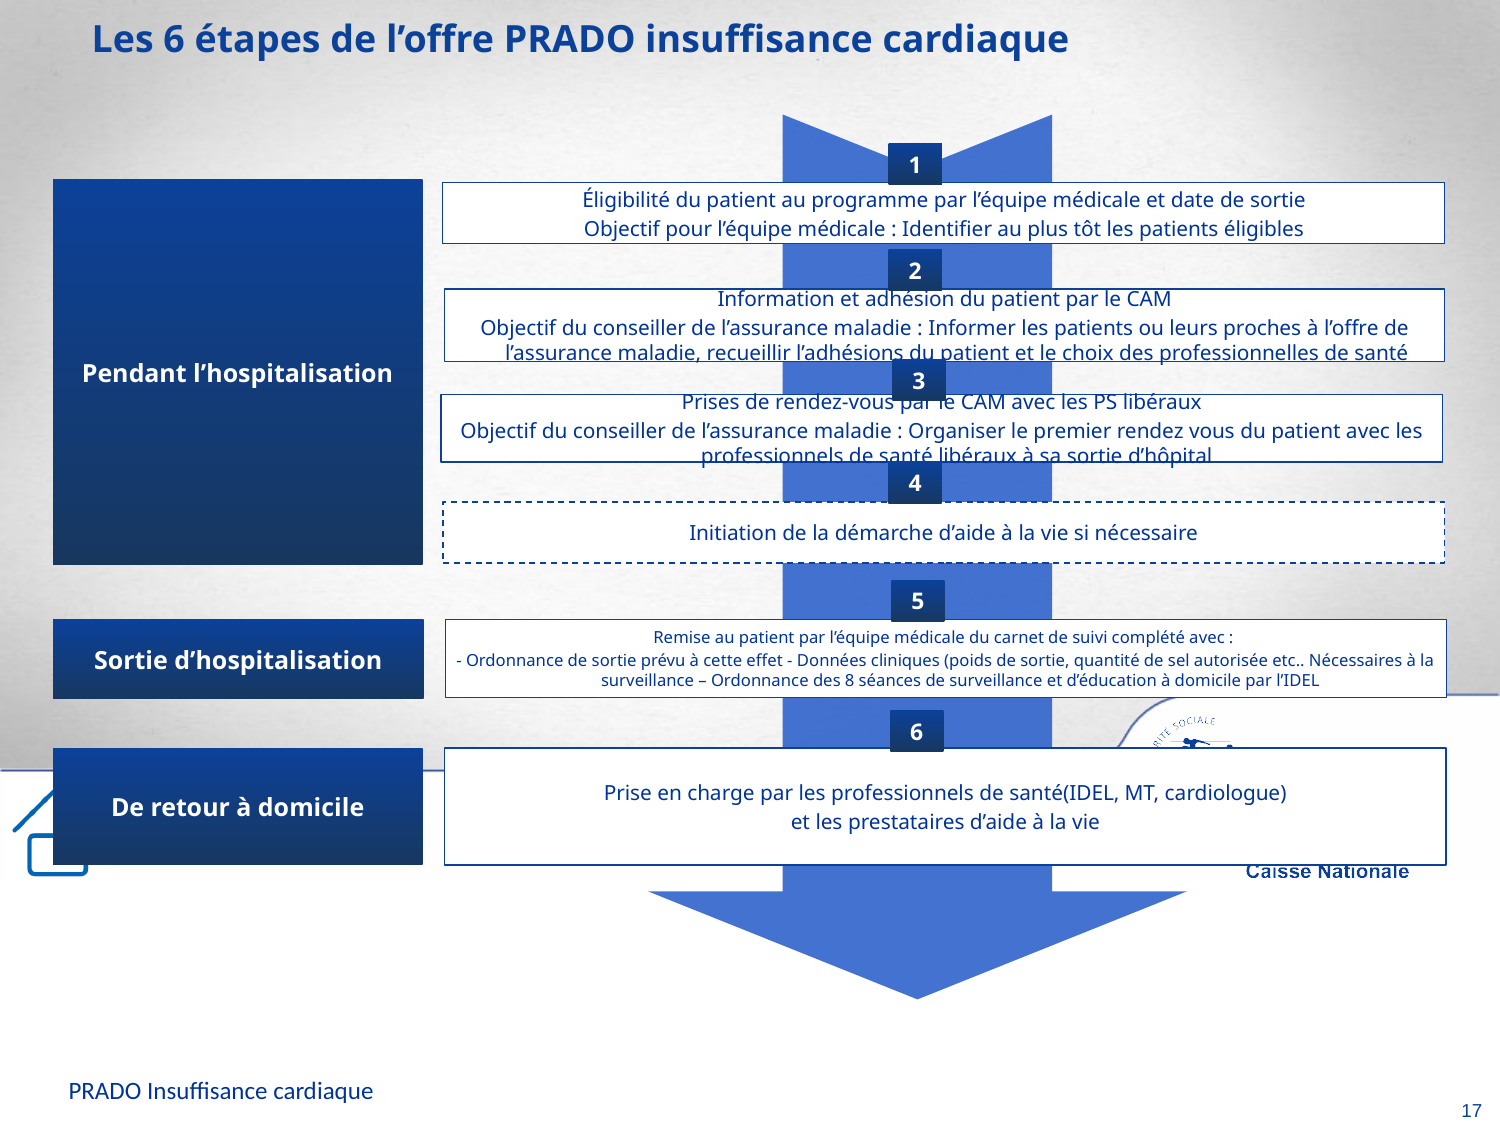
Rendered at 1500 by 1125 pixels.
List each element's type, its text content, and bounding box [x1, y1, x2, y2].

text_box 2 [888, 249, 942, 291]
text_box [647, 866, 1188, 1000]
text_box 3 [892, 359, 946, 401]
text_box [782, 698, 1053, 748]
text_box [782, 244, 1053, 289]
text_box 17 [1446, 1091, 1500, 1125]
text_box [782, 362, 892, 394]
text_box Remise au patient par l’équipe médicale du carnet de suivi complété avec : - Ordonnance de sortie prévu à cette effet - Données cliniques (poids de sortie, quantité de sel autorisée etc.. Nécessaires à la surveillance – Ordonnance des 8 séances de surveillance et d’éducation à domicile par l’IDEL [445, 619, 1447, 698]
text_box [946, 362, 1053, 394]
text_box [942, 462, 1053, 502]
text_box Sortie d’hospitalisation [53, 619, 424, 699]
text_box 1 [888, 143, 942, 185]
text_box PRADO Insuffisance cardiaque [53, 1066, 503, 1112]
text_box De retour à domicile [53, 748, 423, 865]
text_box 4 [888, 461, 942, 504]
text_box 6 [890, 710, 944, 752]
text_box [782, 563, 1053, 619]
list Éligibilité du patient au programme par l’équipe médicale et date de sortie Objectif pour l’équipe médicale : Identifier au plus tôt les patients éligibles [442, 182, 1445, 244]
text_box Initiation de la démarche d’aide à la vie si nécessaire [442, 502, 1445, 563]
title Les 6 étapes de l’offre PRADO insuffisance cardiaque [76, 7, 1436, 210]
text_box 5 [891, 580, 945, 622]
picture [0, 0, 1500, 882]
text_box Prise en charge par les professionnels de santé(IDEL, MT, cardiologue) et les prestataires d’aide à la vie [444, 748, 1447, 866]
text_box [782, 462, 888, 502]
text_box Prises de rendez-vous par le CAM avec les PS libéraux Objectif du conseiller de l’assurance maladie : Organiser le premier rendez vous du patient avec les professionnels de santé libéraux à sa sortie d’hôpital [440, 394, 1443, 462]
text_box Information et adhésion du patient par le CAM Objectif du conseiller de l’assurance maladie : Informer les patients ou leurs proches à l’offre de l’assurance maladie, recueillir l’adhésions du patient et le choix des professionnelles de santé [444, 289, 1445, 362]
text_box Pendant l’hospitalisation [53, 179, 423, 565]
